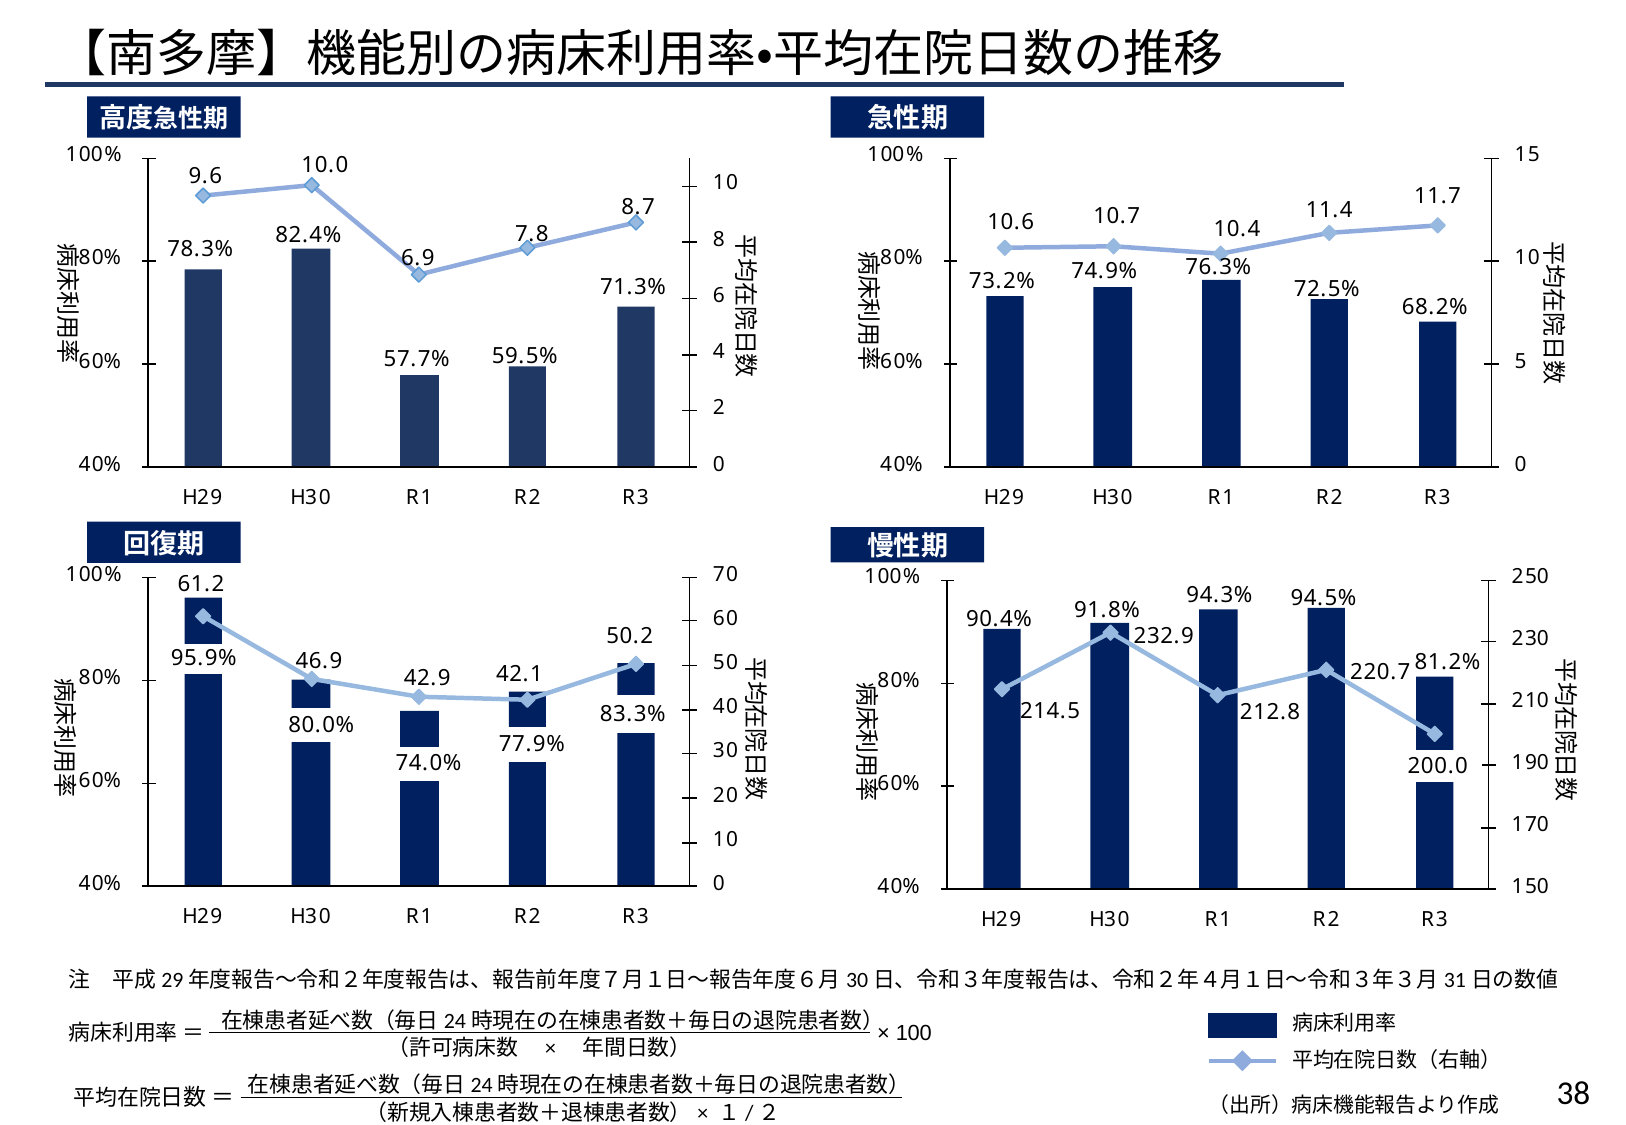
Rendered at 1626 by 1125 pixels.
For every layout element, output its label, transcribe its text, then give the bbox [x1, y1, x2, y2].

text_box 回復期 [86, 543, 242, 551]
text_box 慢性期 [830, 526, 985, 563]
text_box （出所）病床機能報告より作成 [1194, 1084, 1569, 1125]
picture [1193, 1005, 1519, 1077]
text_box 注 平成29年度報告～令和２年度報告は、報告前年度７月１日～報告年度６月30日、令和３年度報告は、令和２年４月１日～令和３年３月31日の数値 [68, 965, 1585, 993]
picture [846, 132, 1585, 543]
text_box 高度急性期 [86, 95, 242, 132]
picture [846, 554, 1585, 966]
text_box 急性期 [830, 95, 985, 139]
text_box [44, 1070, 939, 1125]
title 【南多摩】機能別の病床利用率・平均在院日数の推移 [44, 13, 1344, 82]
picture [44, 551, 783, 963]
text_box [69, 1005, 962, 1062]
slide_number 37 [1239, 1061, 1606, 1122]
picture [44, 132, 783, 543]
